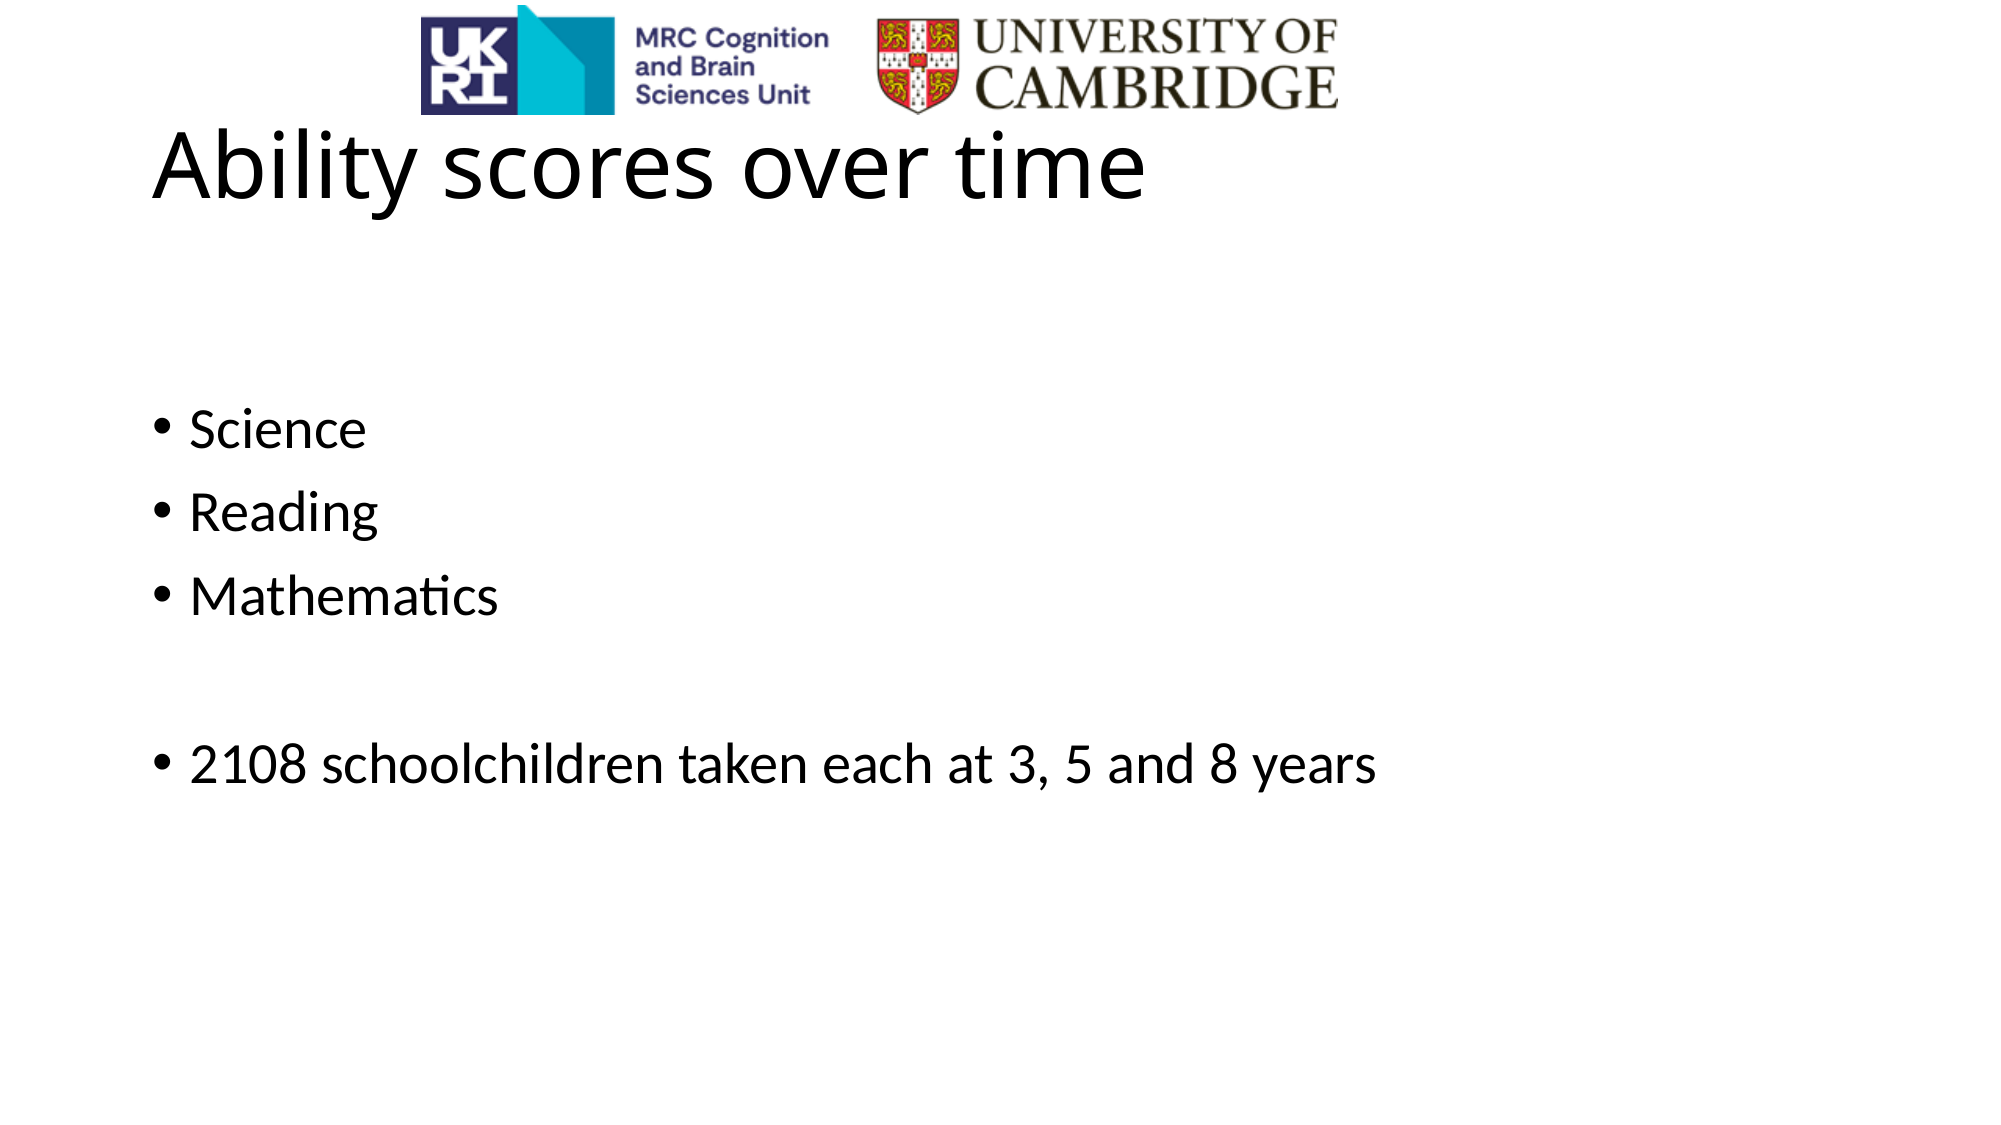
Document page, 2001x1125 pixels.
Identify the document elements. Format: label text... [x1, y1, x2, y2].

list Science Reading Mathematics 2108 schoolchildren taken each at 3, 5 and 8 years [137, 299, 1863, 1014]
title Ability scores over time [137, 59, 1863, 278]
picture [421, 5, 1338, 59]
